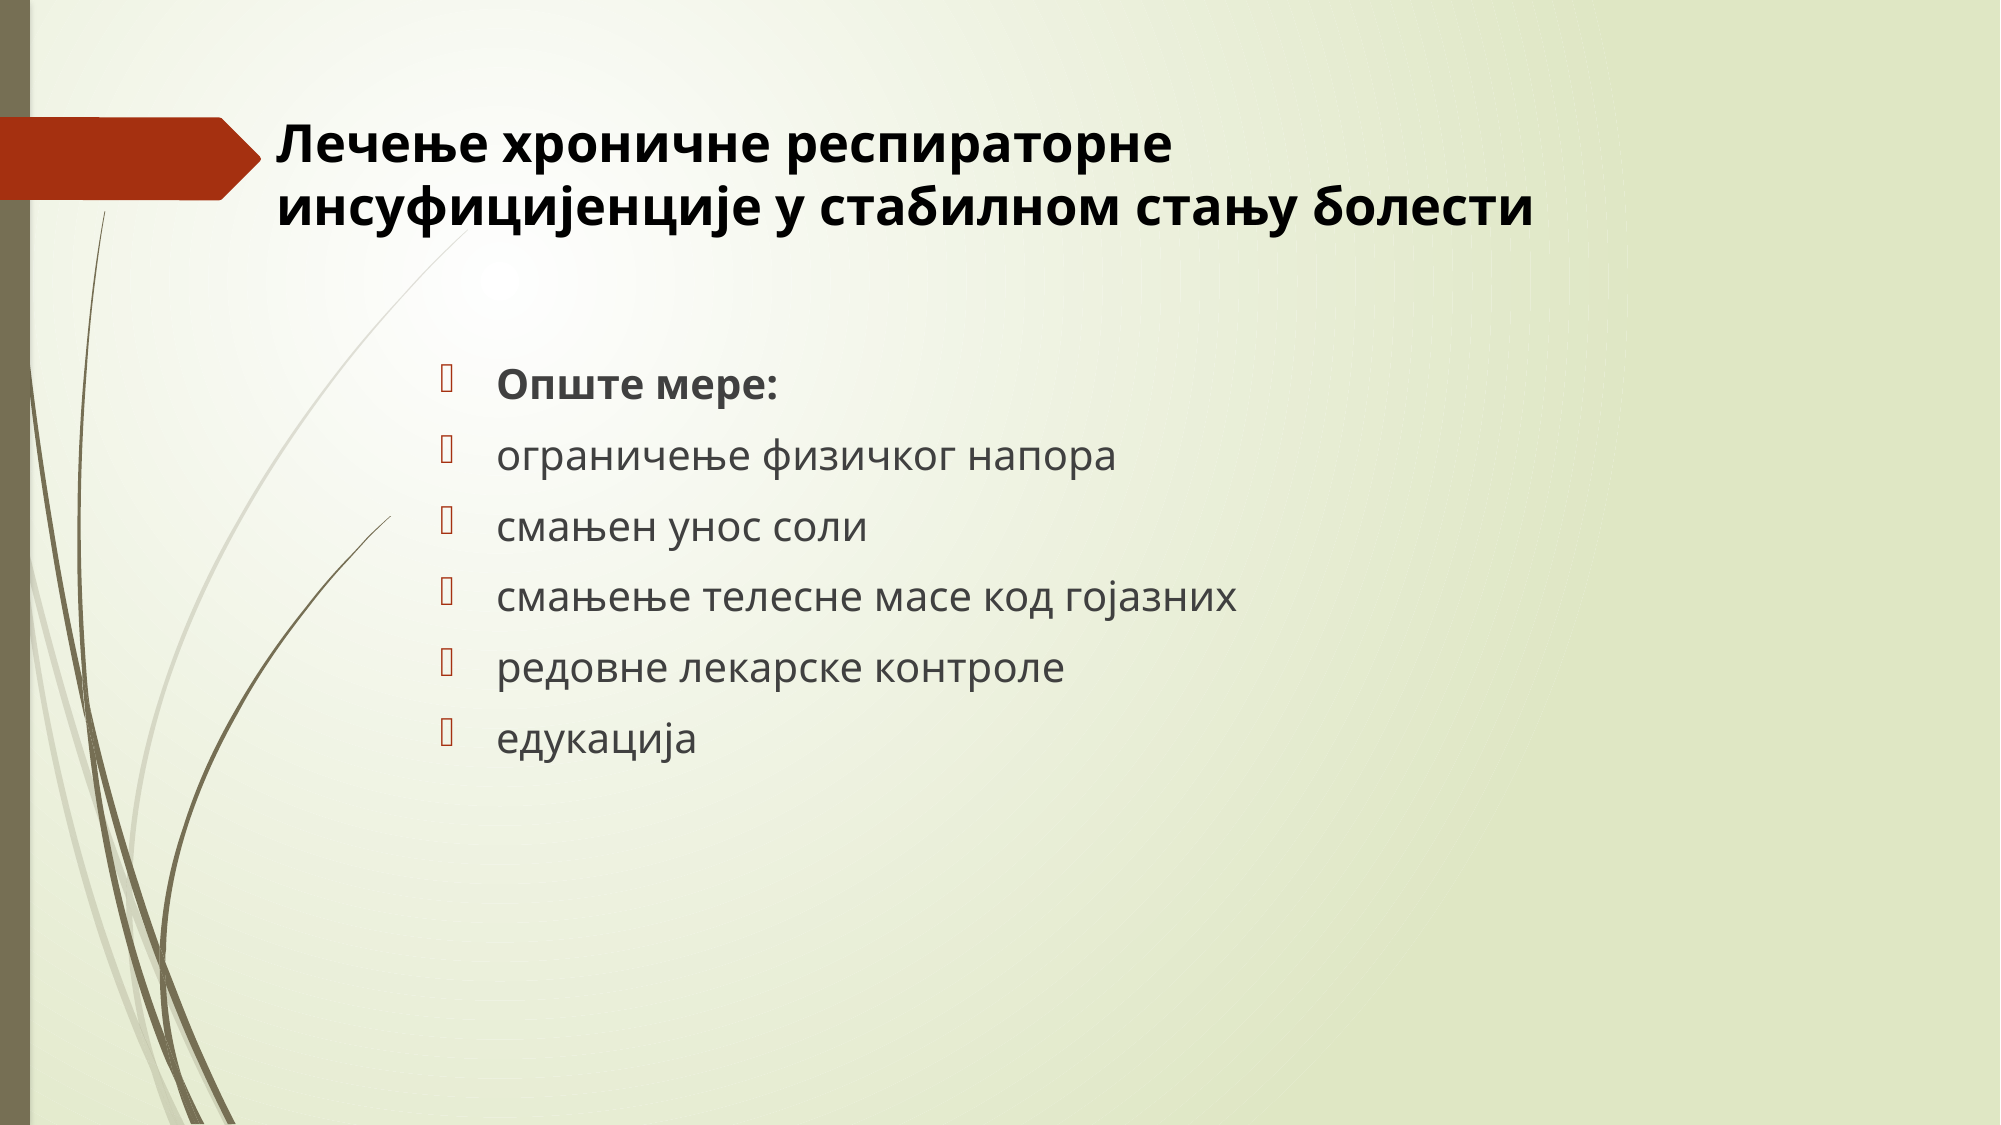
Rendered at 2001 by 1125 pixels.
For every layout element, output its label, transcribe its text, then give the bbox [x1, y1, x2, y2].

title Лечење хроничне респираторне инсуфицијенције у стабилном стању болести [261, 102, 1670, 290]
list Опште мере: ограничење физичког напора смањен унос соли смањење телесне масе код гојазних редовне лекарске контроле едукација [424, 350, 1888, 988]
